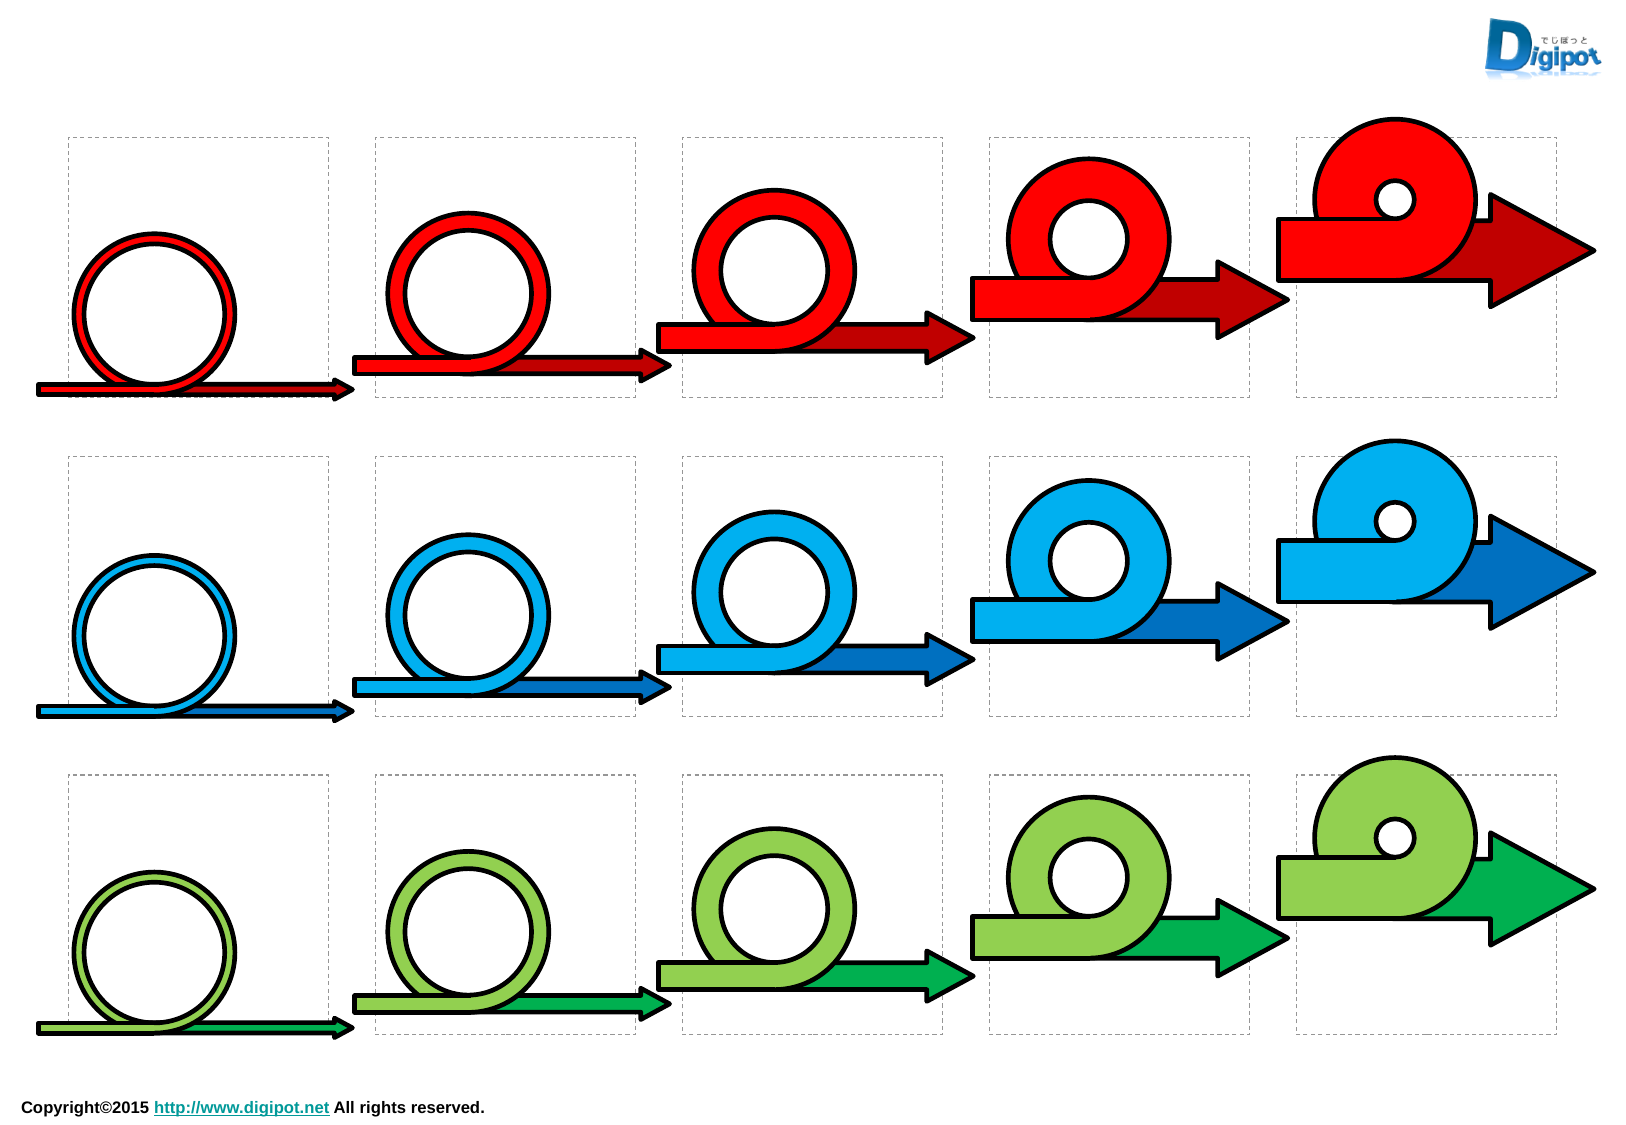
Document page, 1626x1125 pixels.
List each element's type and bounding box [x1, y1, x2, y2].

text_box [972, 158, 1289, 339]
text_box [1278, 118, 1595, 308]
text_box [354, 212, 670, 382]
text_box [38, 555, 353, 722]
text_box [658, 189, 974, 364]
picture [1485, 18, 1602, 82]
text_box [38, 233, 353, 400]
text_box [354, 534, 670, 704]
text_box [354, 851, 670, 1020]
text_box [1278, 757, 1595, 946]
text_box [1278, 440, 1595, 629]
text_box [658, 511, 974, 685]
text_box [972, 796, 1289, 977]
text_box [972, 480, 1289, 660]
text_box [658, 828, 974, 1002]
text_box [38, 871, 353, 1038]
